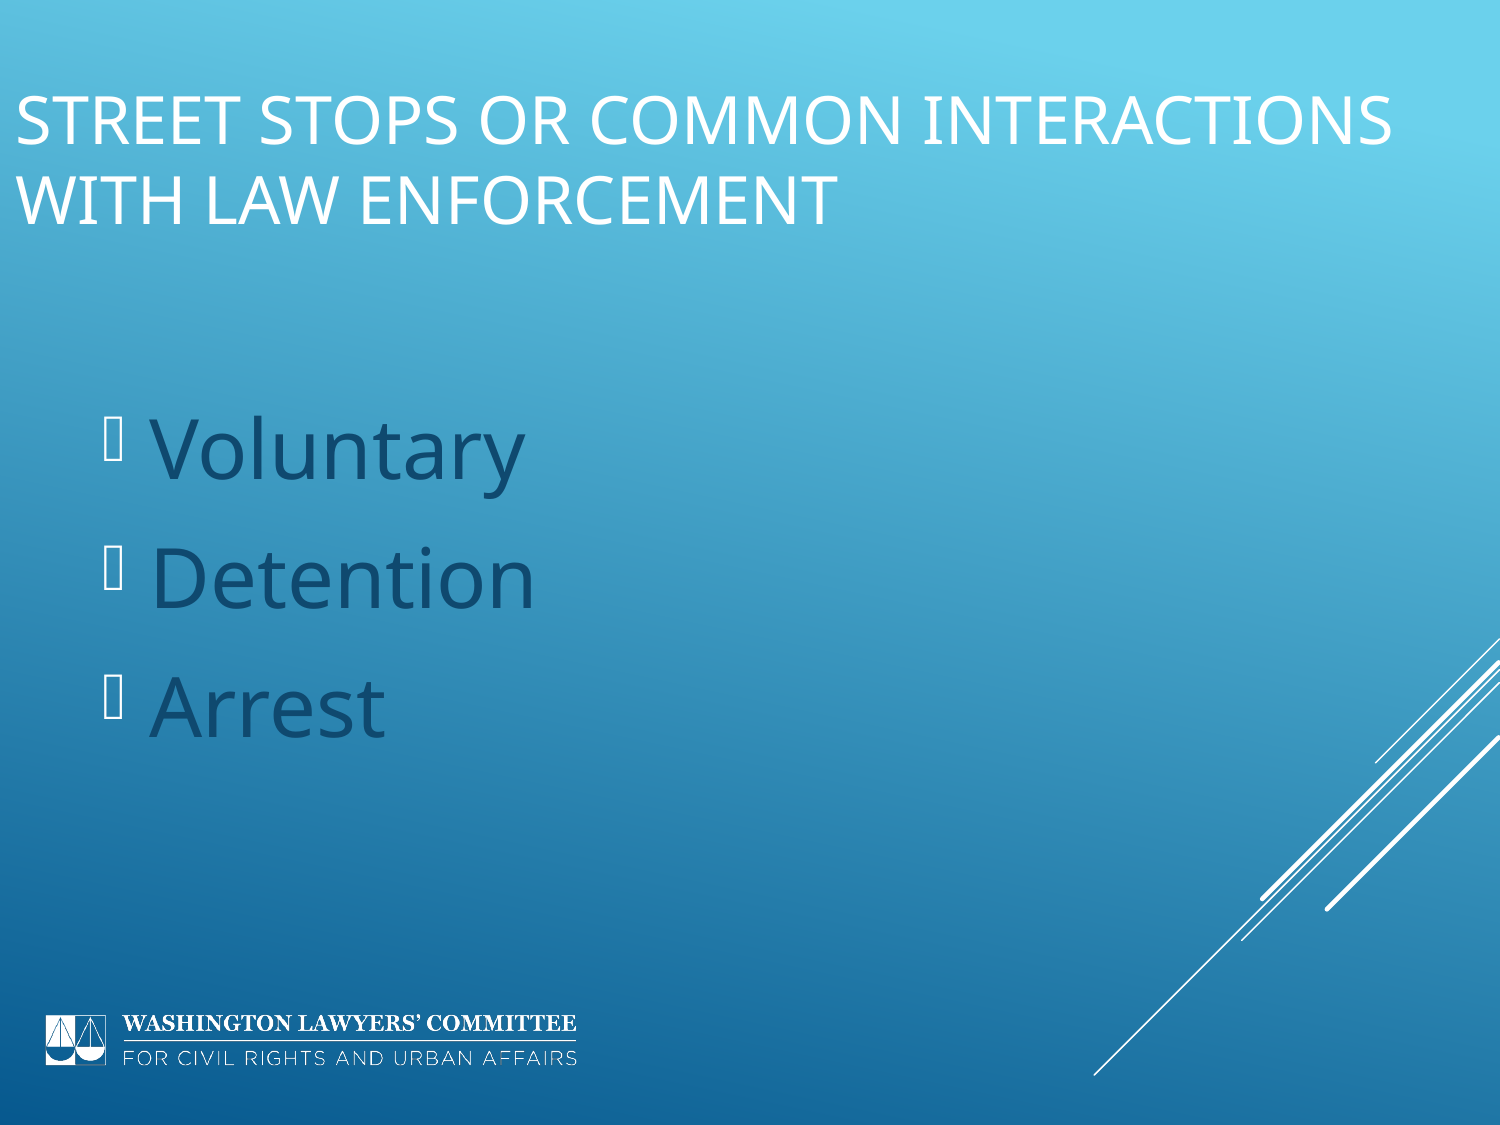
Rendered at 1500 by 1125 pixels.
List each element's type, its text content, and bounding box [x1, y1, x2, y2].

picture [27, 1000, 591, 1079]
title Street Stops or Common InteraCTions with Law Enforcement [0, 28, 1463, 288]
list Voluntary Detention Arrest [87, 287, 913, 863]
